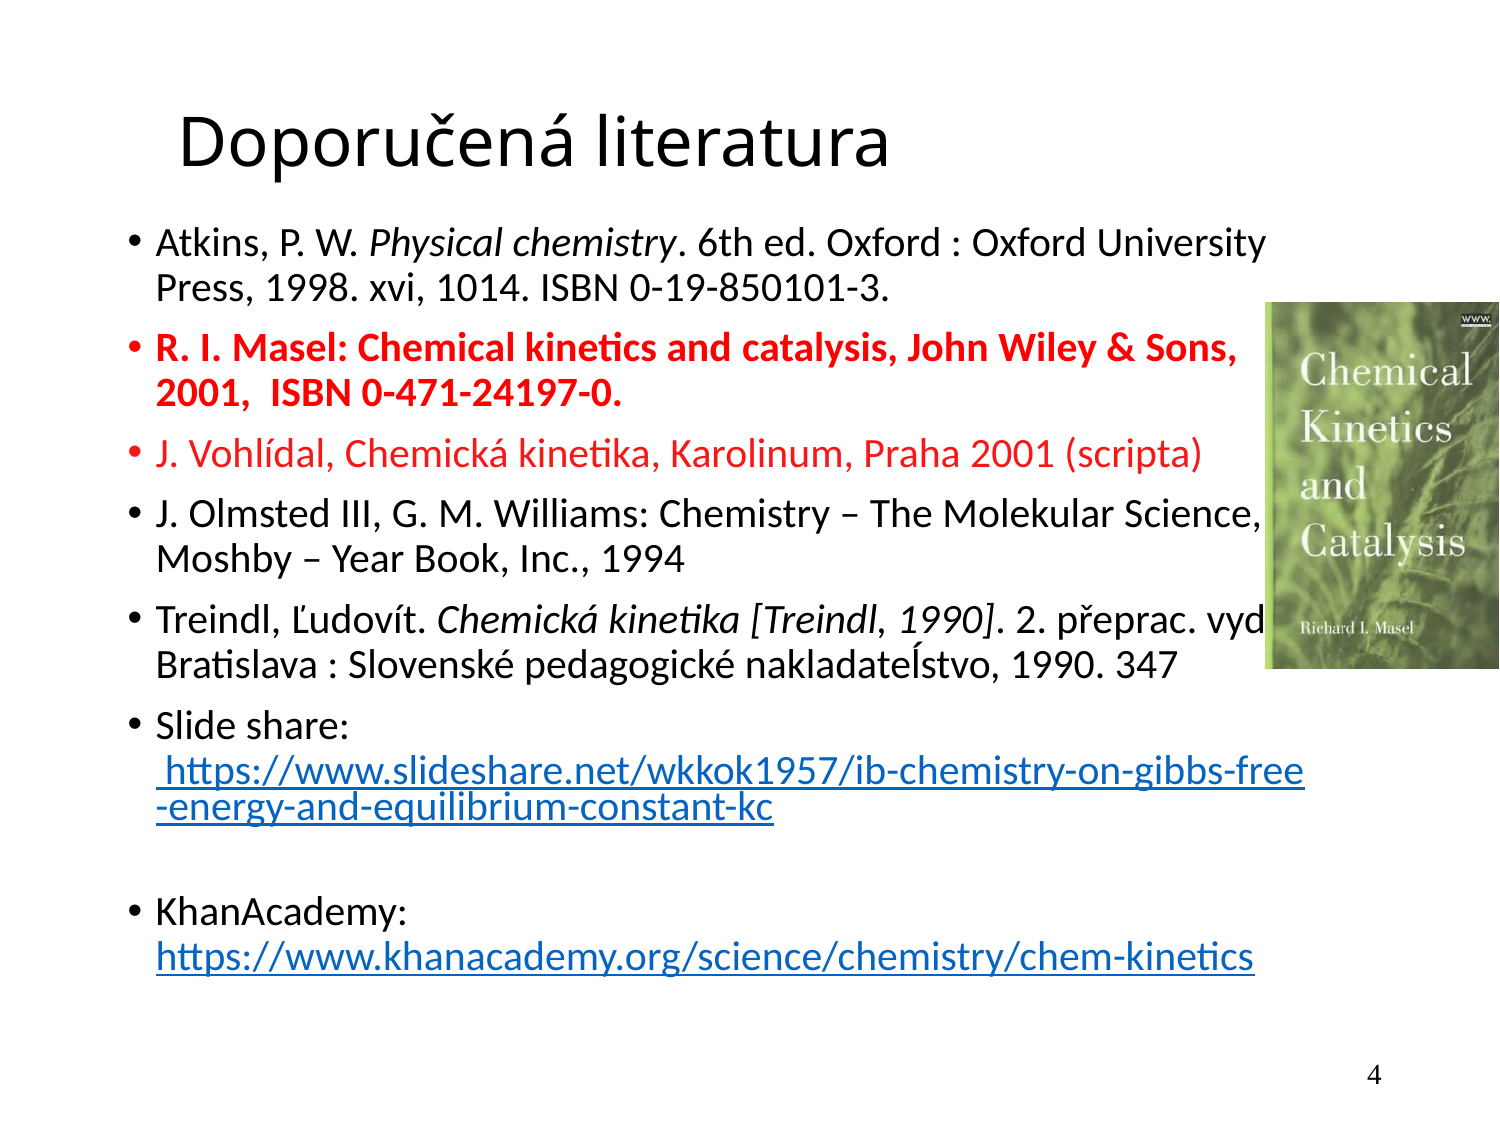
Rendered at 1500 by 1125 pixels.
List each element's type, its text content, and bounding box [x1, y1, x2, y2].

slide_number 4 [1059, 1042, 1397, 1103]
picture [1265, 302, 1499, 669]
list Atkins, P. W. Physical chemistry. 6th ed. Oxford : Oxford University Press, 1998. xvi, 1014. ISBN 0-19-850101-3. R. I. Masel: Chemical kinetics and catalysis, John Wiley & Sons, 2001, ISBN 0-471-24197-0. J. Vohlídal, Chemická kinetika, Karolinum, Praha 2001 (scripta) J. Olmsted III, G. M. Williams: Chemistry – The Molekular Science, Moshby – Year Book, Inc., 1994 Treindl, Ľudovít. Chemická kinetika [Treindl, 1990]. 2. přeprac. vyd. Bratislava : Slovenské pedagogické nakladateĺstvo, 1990. 347 Slide share: https://www.slideshare.net/wkkok1957/ib-chemistry-on-gibbs-free-energy-and-equilibrium-constant-kc KhanAcademy: https://www.khanacademy.org/science/chemistry/chem-kinetics [112, 212, 1329, 1063]
title Doporučená literatura [162, 50, 1438, 238]
